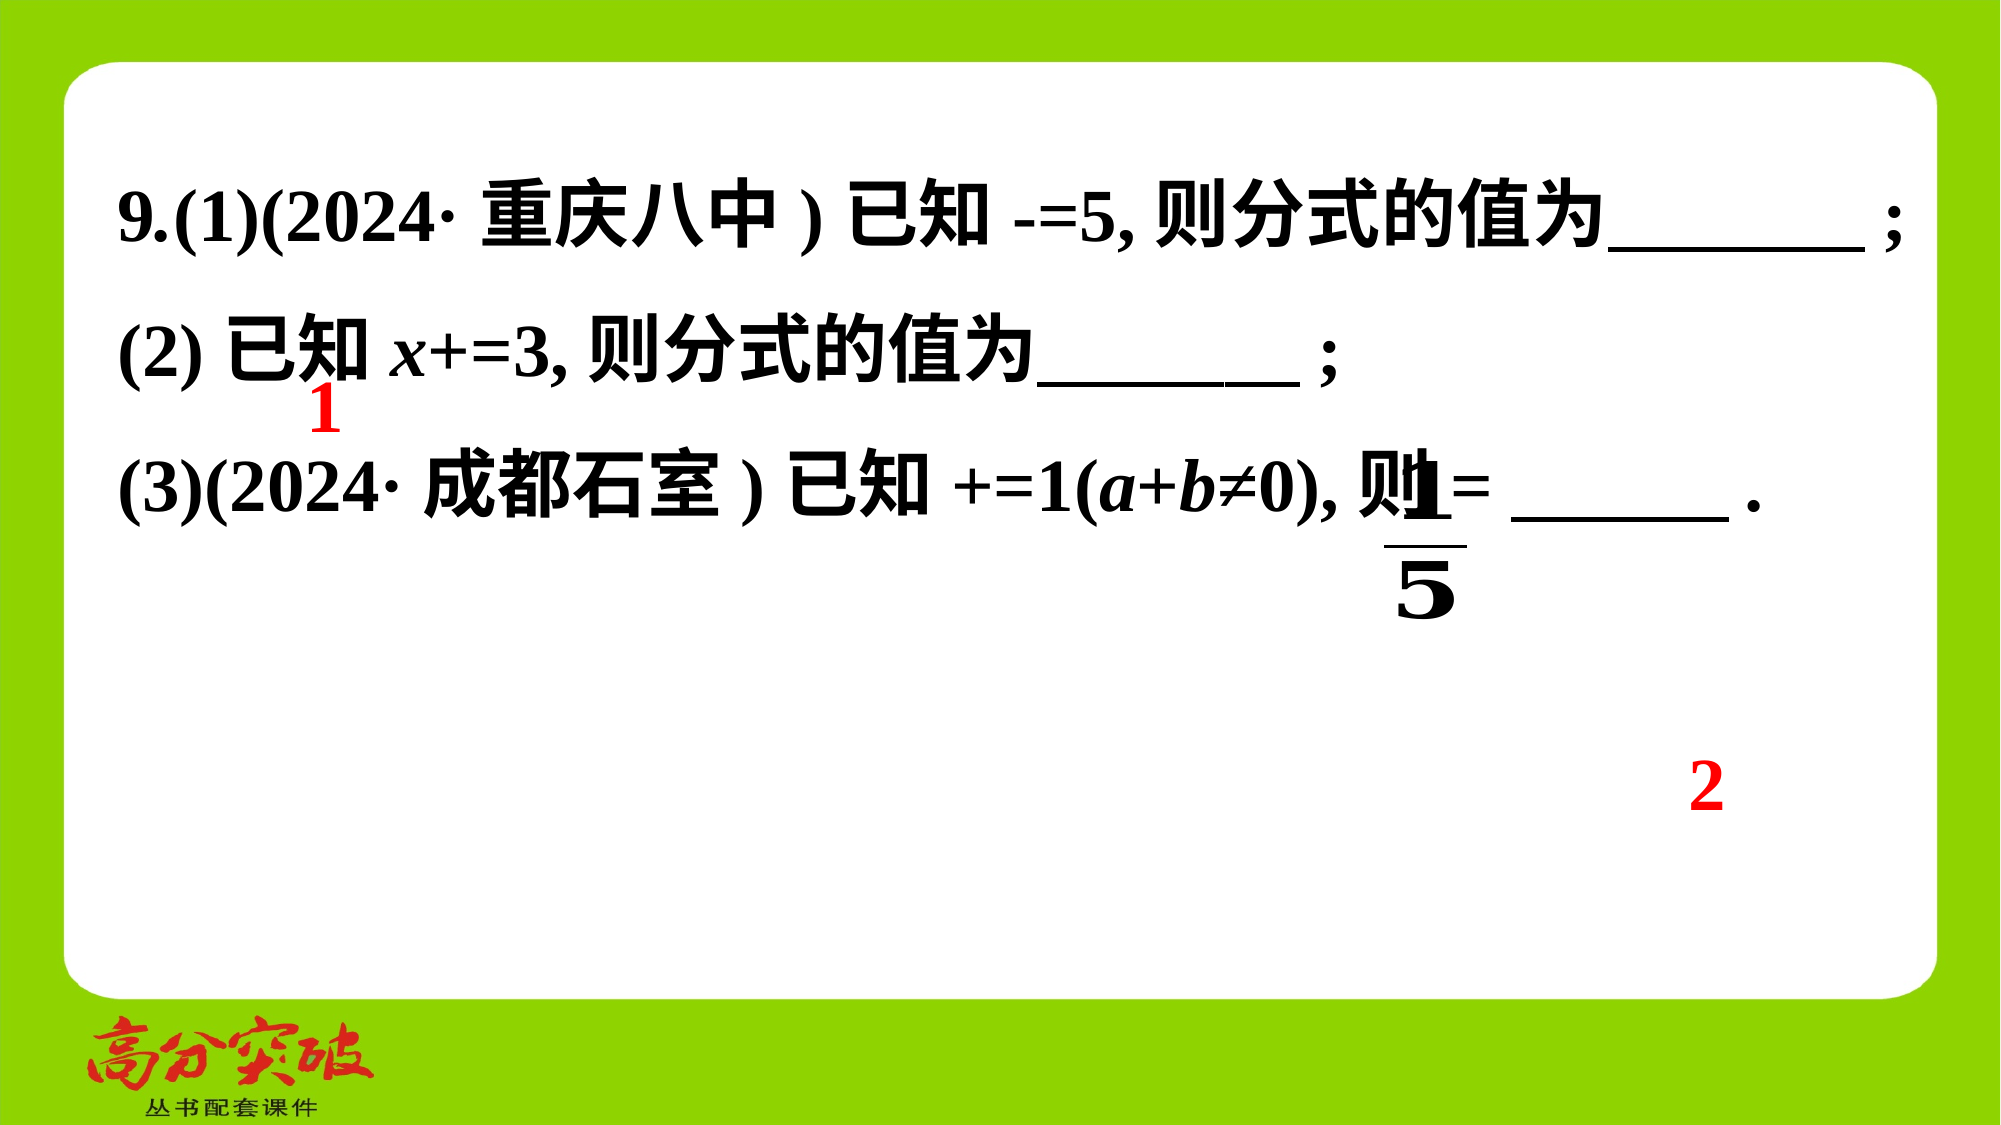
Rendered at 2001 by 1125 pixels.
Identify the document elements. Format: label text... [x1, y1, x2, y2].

picture [0, 0, 2001, 1125]
text_box 2 [1673, 727, 1741, 833]
text_box 1 [291, 349, 359, 455]
